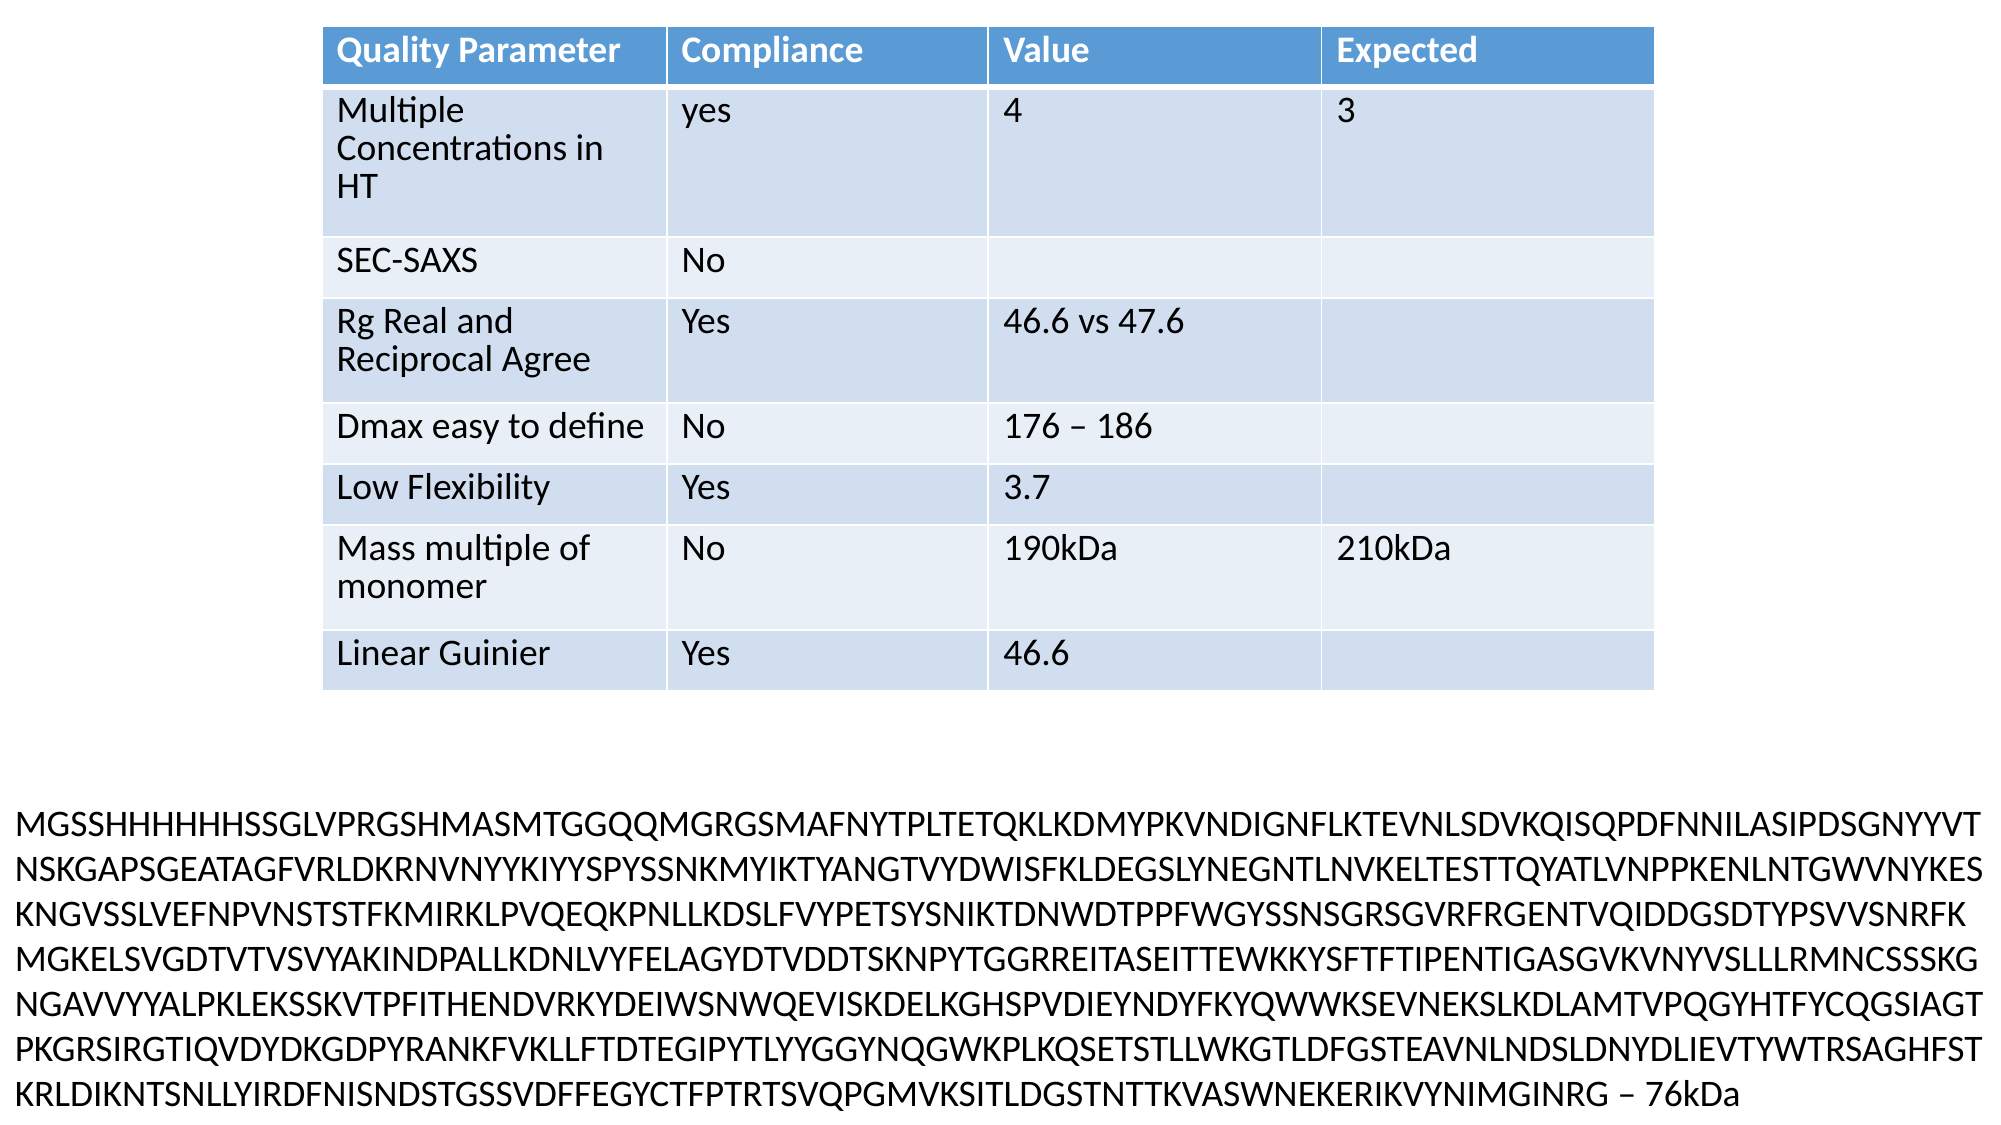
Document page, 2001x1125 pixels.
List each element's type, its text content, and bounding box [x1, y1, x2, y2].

table_cell 210kDa [1322, 526, 1654, 629]
table_cell No [668, 238, 987, 297]
table_cell No [668, 404, 987, 463]
table_cell Low Flexibility [323, 465, 666, 524]
table_cell Rg Real and Reciprocal Agree [323, 299, 666, 402]
table_cell 3 [1322, 90, 1654, 236]
table_header Quality Parameter [323, 27, 666, 84]
table_cell Multiple Concentrations in HT [323, 90, 666, 236]
table_cell Linear Guinier [323, 631, 666, 690]
table_cell 176 – 186 [989, 404, 1321, 463]
table_cell Yes [668, 465, 987, 524]
table_cell Mass multiple of monomer [323, 526, 666, 629]
table_cell 4 [989, 90, 1321, 236]
table_cell 46.6 vs 47.6 [989, 299, 1321, 402]
table_cell Yes [668, 631, 987, 690]
table_cell 3.7 [989, 465, 1321, 524]
table_cell [1322, 465, 1654, 524]
table_cell [1322, 238, 1654, 297]
table_cell [1322, 299, 1654, 402]
table_cell Dmax easy to define [323, 404, 666, 463]
table_cell No [668, 526, 987, 629]
table_cell [1322, 404, 1654, 463]
table_cell 190kDa [989, 526, 1321, 629]
text_box MGSSHHHHHHSSGLVPRGSHMASMTGGQQMGRGSMAFNYTPLTETQKLKDMYPKVNDIGNFLKTEVNLSDVKQISQPDFNNILASIPDSGNYYVTNSKGAPSGEATAGFVRLDKRNVNYYKIYYSPYSSNKMYIKTYANGTVYDWISFKLDEGSLYNEGNTLNVKELTESTTQYATLVNPPKENLNTGWVNYKESKNGVSSLVEFNPVNSTSTFKMIRKLPVQEQKPNLLKDSLFVYPETSYSNIKTDNWDTPPFWGYSSNSGRSGVRFRGENTVQIDDGSDTYPSVVSNRFKMGKELSVGDTVTVSVYAKINDPALLKDNLVYFELAGYDTVDDTSKNPYTGGRREITASEITTEWKKYSFTFTIPENTIGASGVKVNYVSLLLRMNCSSSKGNGAVVYYALPKLEKSSKVTPFITHENDVRKYDEIWSNWQEVISKDELKGHSPVDIEYNDYFKYQWWKSEVNEKSLKDLAMTVPQGYHTFYCQGSIAGTPKGRSIRGTIQVDYDKGDPYRANKFVKLLFTDTEGIPYTLYYGGYNQGWKPLKQSETSTLLWKGTLDFGSTEAVNLNDSLDNYDLIEVTYWTRSAGHFSTKRLDIKNTSNLLYIRDFNISNDSTGSSVDFFEGYCTFPTRTSVQPGMVKSITLDGSTNTTKVASWNEKERIKVYNIMGINRG – 76kDa [0, 791, 2000, 1122]
table_header Expected [1322, 27, 1654, 84]
table_cell SEC-SAXS [323, 238, 666, 297]
table_cell [989, 238, 1321, 297]
table_header Value [989, 27, 1321, 84]
table_cell 46.6 [989, 631, 1321, 690]
table_cell yes [668, 90, 987, 236]
table_cell Yes [668, 299, 987, 402]
table_cell [1322, 631, 1654, 690]
table_header Compliance [668, 27, 987, 84]
